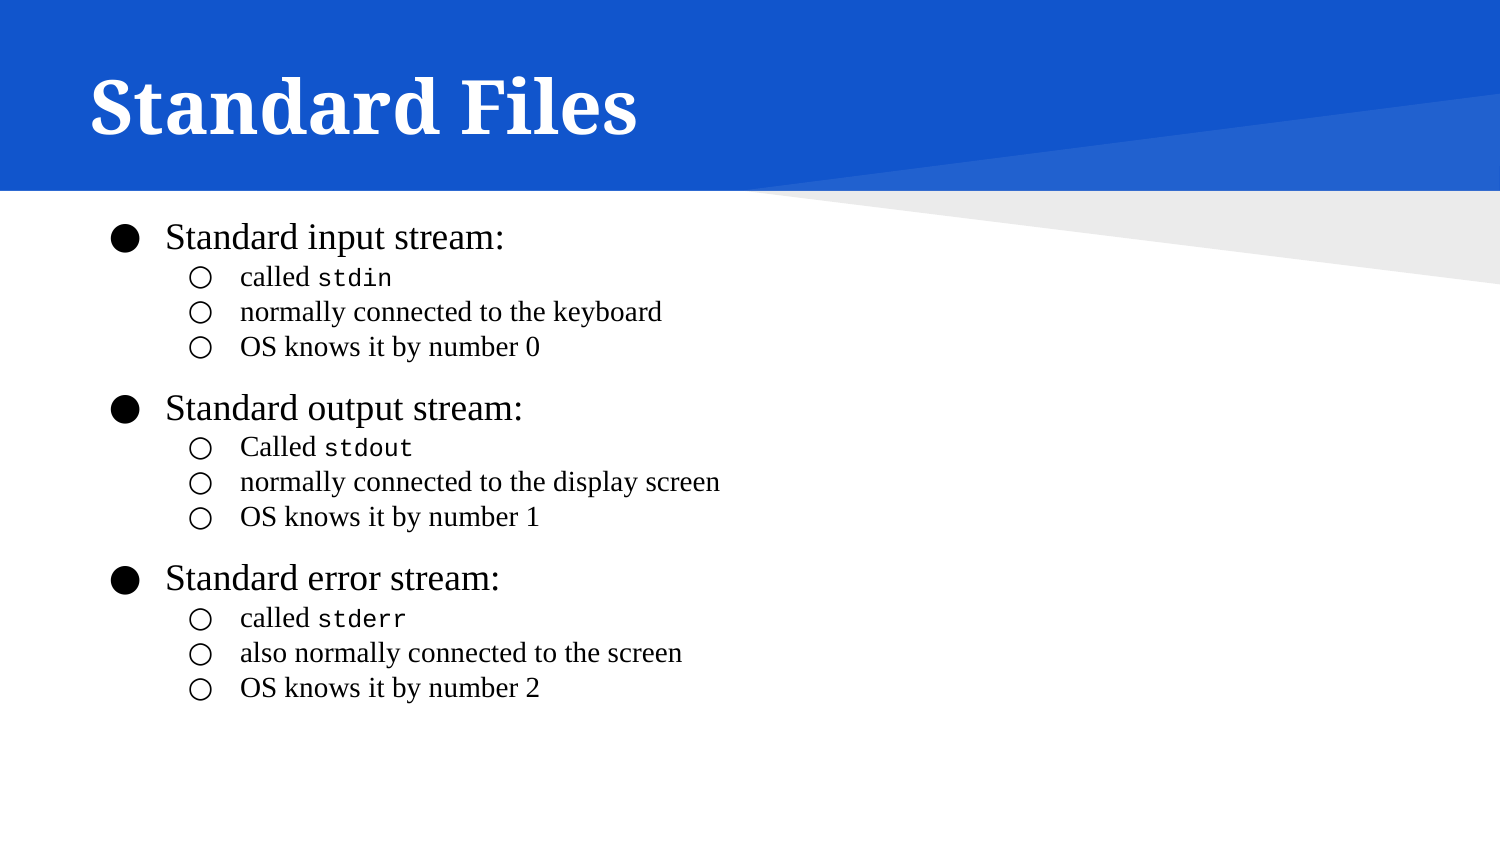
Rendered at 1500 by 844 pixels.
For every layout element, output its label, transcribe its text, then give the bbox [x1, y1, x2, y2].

title Standard Files [75, 33, 1425, 175]
list Standard input stream: called stdin normally connected to the keyboard OS knows it by number 0 Standard output stream: Called stdout normally connected to the display screen OS knows it by number 1 Standard error stream: called stderr also normally connected to the screen OS knows it by number 2 [75, 196, 1425, 808]
